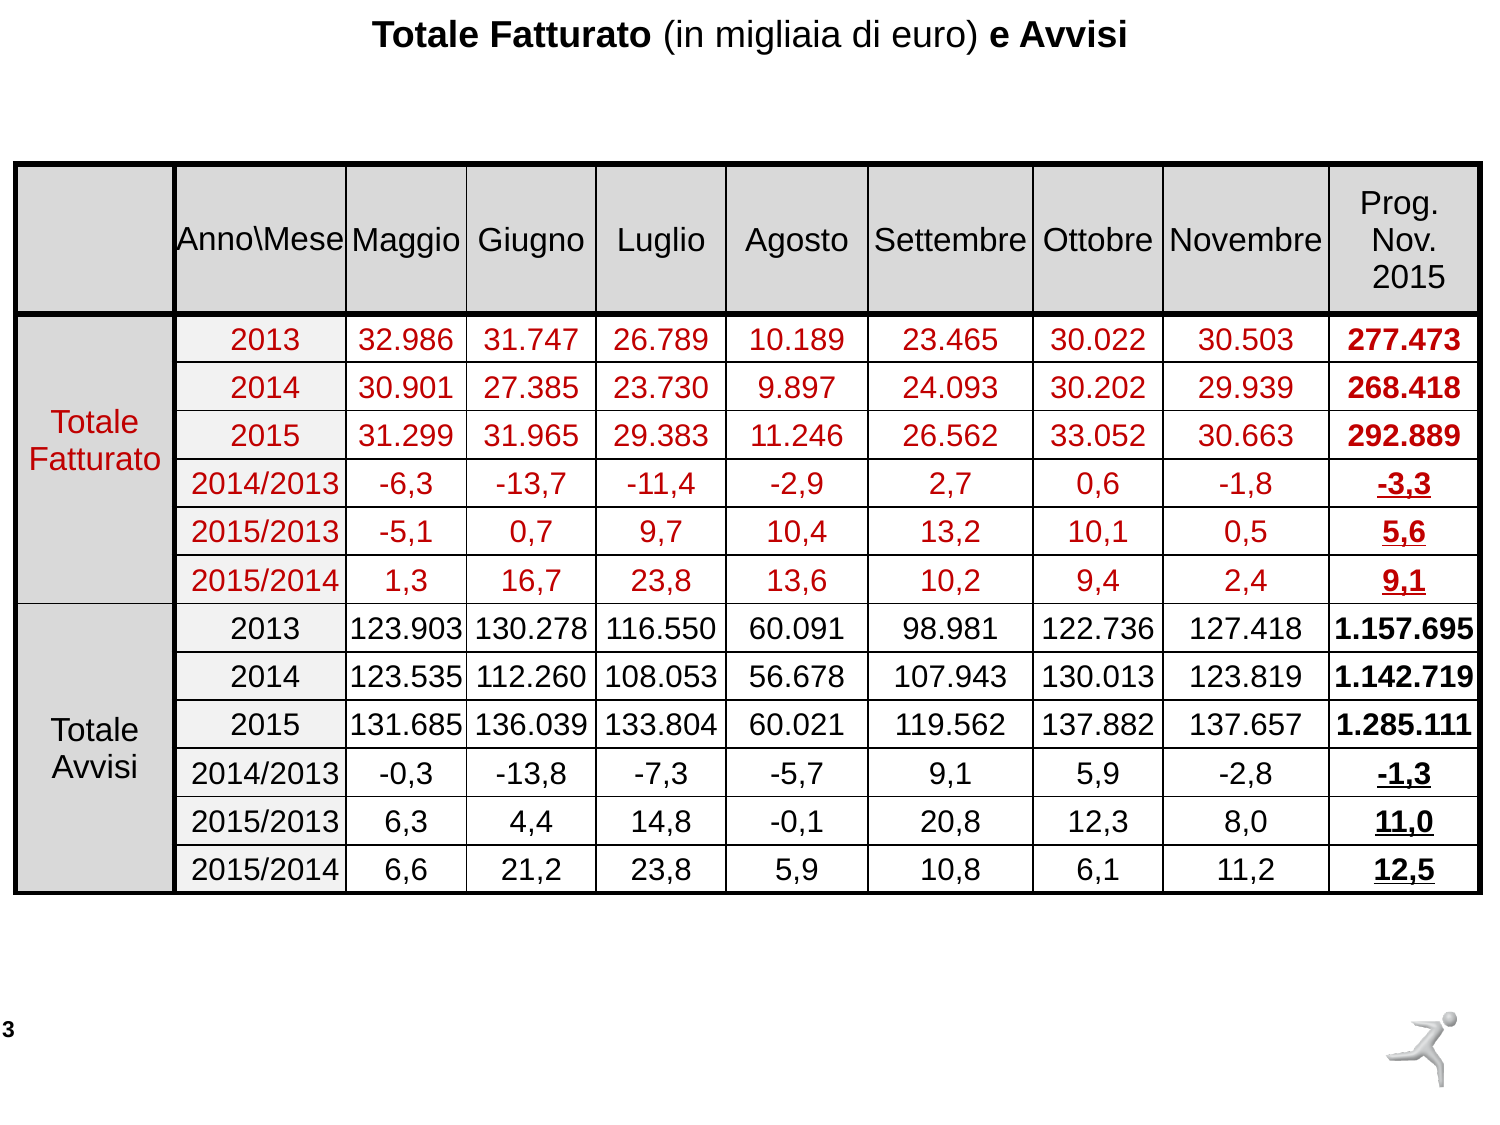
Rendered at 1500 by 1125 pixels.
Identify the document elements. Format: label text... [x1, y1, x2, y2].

table_cell 123.819 [1164, 653, 1328, 699]
table_cell 33.052 [1034, 411, 1162, 458]
table_header Agosto [727, 167, 867, 311]
table_cell 137.882 [1034, 701, 1162, 747]
table_cell 20,8 [869, 797, 1032, 844]
text_box Totale Fatturato (in migliaia di euro) e Avvisi [0, 2, 1500, 62]
table_cell 98.981 [869, 604, 1032, 651]
table_header Anno\Mese [177, 167, 345, 311]
table_cell 2015/2013 [177, 797, 345, 844]
table_cell 10.189 [727, 317, 867, 361]
table_cell 9,1 [869, 749, 1032, 796]
table_cell 26.562 [869, 411, 1032, 458]
table_cell 2014 [177, 363, 345, 410]
table_cell -1,3 [1330, 749, 1477, 796]
table_cell 5,9 [1034, 749, 1162, 796]
table_cell 292.889 [1330, 411, 1477, 458]
table_cell 13,6 [727, 556, 867, 603]
table_cell 112.260 [467, 653, 595, 699]
table_cell 108.053 [597, 653, 725, 699]
table_cell 123.535 [347, 653, 466, 699]
table_cell -11,4 [597, 460, 725, 506]
table_cell -6,3 [347, 460, 466, 506]
table_cell 2,4 [1164, 556, 1328, 603]
table_cell 27.385 [467, 363, 595, 410]
table_cell 13,2 [869, 508, 1032, 554]
table_cell 0,6 [1034, 460, 1162, 506]
table_cell 131.685 [347, 701, 466, 747]
table_cell 56.678 [727, 653, 867, 699]
table_cell 11,2 [1164, 846, 1328, 891]
table_cell 116.550 [597, 604, 725, 651]
table_cell 14,8 [597, 797, 725, 844]
table_cell -0,3 [347, 749, 466, 796]
table_cell 2014 [177, 653, 345, 699]
table_cell 9,7 [597, 508, 725, 554]
table_header Prog. Nov. 2015 [1330, 167, 1477, 311]
table_cell 119.562 [869, 701, 1032, 747]
table_cell 12,3 [1034, 797, 1162, 844]
table_cell 11,0 [1330, 797, 1477, 844]
table_header Maggio [347, 167, 466, 311]
table_cell -13,7 [467, 460, 595, 506]
table_cell 31.747 [467, 317, 595, 361]
table_cell 29.939 [1164, 363, 1328, 410]
table_header Novembre [1164, 167, 1328, 311]
table_cell 30.503 [1164, 317, 1328, 361]
table_cell -13,8 [467, 749, 595, 796]
table_cell 26.789 [597, 317, 725, 361]
table_cell 0,5 [1164, 508, 1328, 554]
table_header Luglio [597, 167, 725, 311]
table_cell 5,9 [727, 846, 867, 891]
table_cell 136.039 [467, 701, 595, 747]
table_cell 2015/2014 [177, 556, 345, 603]
table_cell 6,1 [1034, 846, 1162, 891]
table_cell 123.903 [347, 604, 466, 651]
table_cell 6,6 [347, 846, 466, 891]
table_cell 2015 [177, 701, 345, 747]
table_cell 2013 [177, 604, 345, 651]
table_cell 9.897 [727, 363, 867, 410]
table_cell 29.383 [597, 411, 725, 458]
table_cell -2,8 [1164, 749, 1328, 796]
table_cell 2015/2014 [177, 846, 345, 891]
table_header [18, 167, 172, 311]
table_cell 277.473 [1330, 317, 1477, 361]
table_cell 10,1 [1034, 508, 1162, 554]
table_cell 2015/2013 [177, 508, 345, 554]
table_cell 133.804 [597, 701, 725, 747]
table_cell 5,6 [1330, 508, 1477, 554]
table_cell 30.663 [1164, 411, 1328, 458]
table_cell 2013 [177, 317, 345, 361]
table_cell 32.986 [347, 317, 466, 361]
table_cell 122.736 [1034, 604, 1162, 651]
table_cell 9,1 [1330, 556, 1477, 603]
table_cell 24.093 [869, 363, 1032, 410]
table_cell 11.246 [727, 411, 867, 458]
table_cell 2014/2013 [177, 749, 345, 796]
table_cell 12,5 [1330, 846, 1477, 891]
table_cell Totale Avvisi [18, 604, 172, 891]
table_cell 268.418 [1330, 363, 1477, 410]
table_cell -3,3 [1330, 460, 1477, 506]
table_cell 23,8 [597, 846, 725, 891]
table_cell 30.022 [1034, 317, 1162, 361]
table_cell -2,9 [727, 460, 867, 506]
table_cell 23,8 [597, 556, 725, 603]
table_cell 60.021 [727, 701, 867, 747]
table_header Ottobre [1034, 167, 1162, 311]
table_cell -5,7 [727, 749, 867, 796]
table_cell 30.901 [347, 363, 466, 410]
table_cell 2015 [177, 411, 345, 458]
table_cell 9,4 [1034, 556, 1162, 603]
table_cell -1,8 [1164, 460, 1328, 506]
table_cell 107.943 [869, 653, 1032, 699]
table_cell 137.657 [1164, 701, 1328, 747]
table_cell 1,3 [347, 556, 466, 603]
table_cell 4,4 [467, 797, 595, 844]
table_cell 130.278 [467, 604, 595, 651]
table_cell 10,2 [869, 556, 1032, 603]
table_cell -5,1 [347, 508, 466, 554]
table_cell 23.730 [597, 363, 725, 410]
table_header Settembre [869, 167, 1032, 311]
table_cell 16,7 [467, 556, 595, 603]
table_cell 1.142.719 [1330, 653, 1477, 699]
table_cell 6,3 [347, 797, 466, 844]
table_cell Totale Fatturato [18, 317, 172, 603]
table_cell 10,4 [727, 508, 867, 554]
table_cell 8,0 [1164, 797, 1328, 844]
table_cell 0,7 [467, 508, 595, 554]
table_cell 127.418 [1164, 604, 1328, 651]
table_cell 23.465 [869, 317, 1032, 361]
table_cell 30.202 [1034, 363, 1162, 410]
table_cell 2,7 [869, 460, 1032, 506]
table_cell 21,2 [467, 846, 595, 891]
table_header Giugno [467, 167, 595, 311]
table_cell -0,1 [727, 797, 867, 844]
table_cell 1.157.695 [1330, 604, 1477, 651]
table_cell 1.285.111 [1330, 701, 1477, 747]
table_cell 130.013 [1034, 653, 1162, 699]
table_cell 31.299 [347, 411, 466, 458]
table_cell 60.091 [727, 604, 867, 651]
table_cell 10,8 [869, 846, 1032, 891]
table_cell 31.965 [467, 411, 595, 458]
table_cell -7,3 [597, 749, 725, 796]
picture [1366, 990, 1476, 1109]
table_cell 2014/2013 [177, 460, 345, 506]
